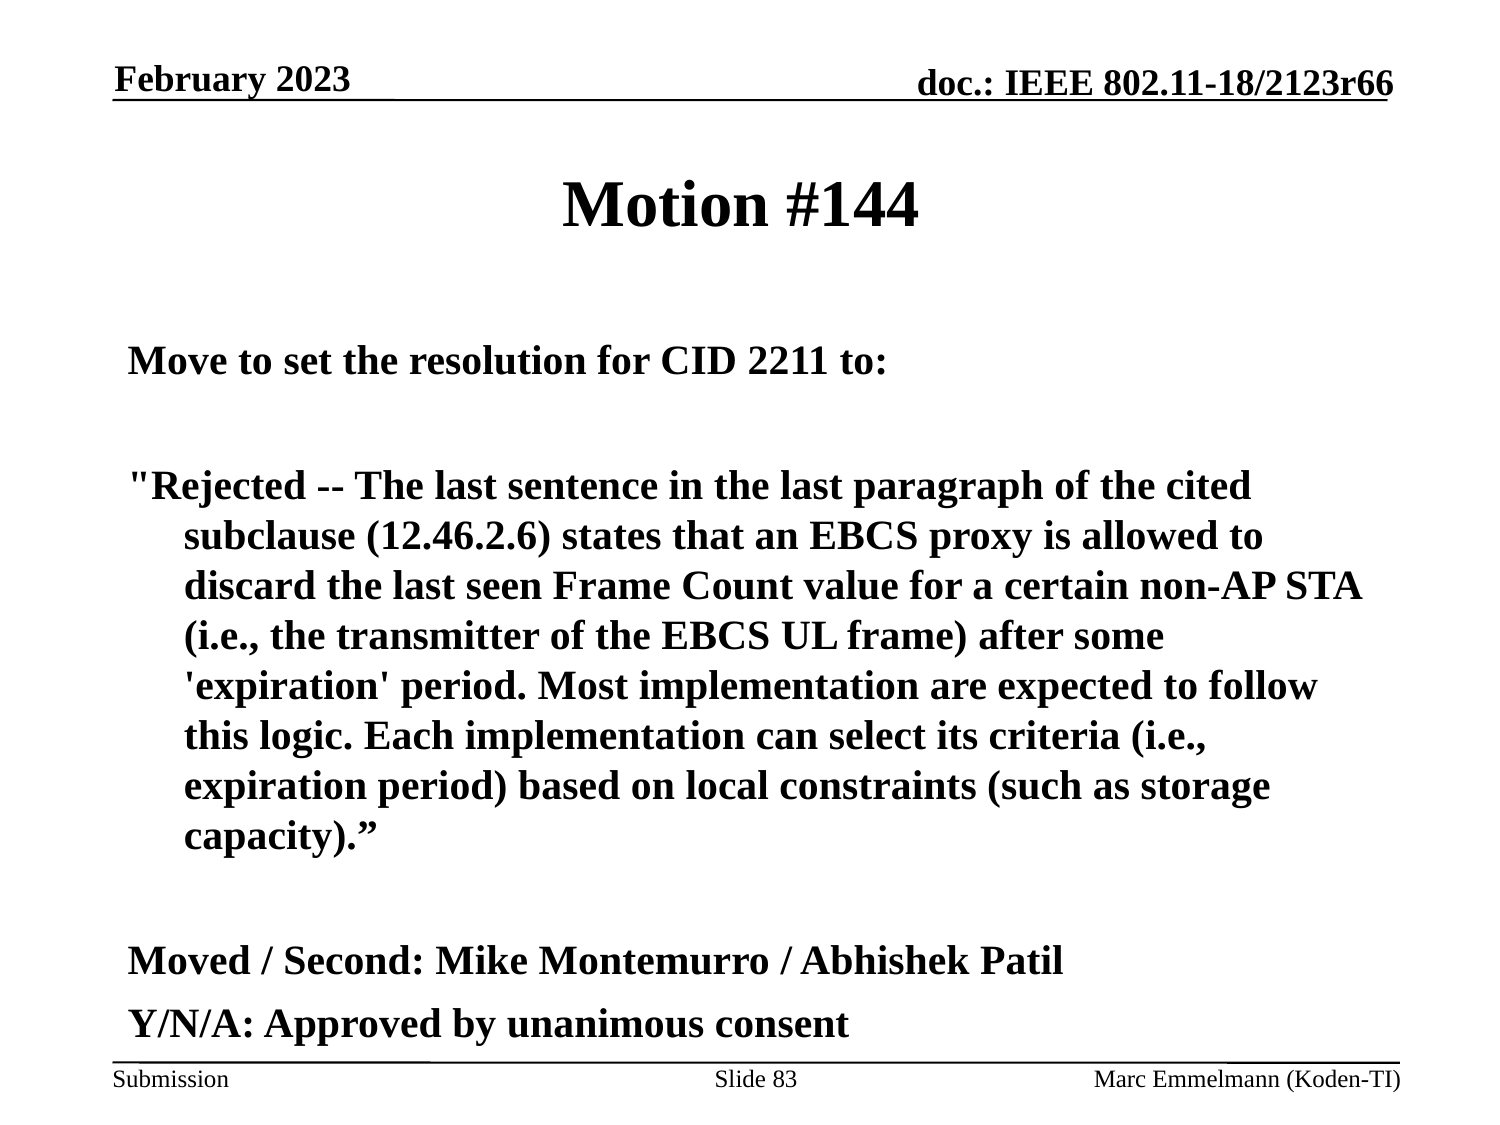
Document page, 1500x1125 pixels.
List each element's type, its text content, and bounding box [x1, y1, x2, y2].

title Motion #144 [112, 112, 1388, 288]
slide_number Slide 83 [712, 1061, 800, 1123]
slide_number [114, 54, 423, 100]
footer Marc Emmelmann (Koden-TI) [878, 1061, 1402, 1093]
list Move to set the resolution for CID 2211 to: "Rejected -- The last sentence in the last paragraph of the cited subclause (12.46.2.6) states that an EBCS proxy is allowed to discard the last seen Frame Count value for a certain non-AP STA (i.e., the transmitter of the EBCS UL frame) after some 'expiration' period. Most implementation are expected to follow this logic. Each implementation can select its criteria (i.e., expiration period) based on local constraints (such as storage capacity).” Moved / Second: Mike Montemurro / Abhishek Patil Y/N/A: Approved by unanimous consent [112, 324, 1388, 1000]
